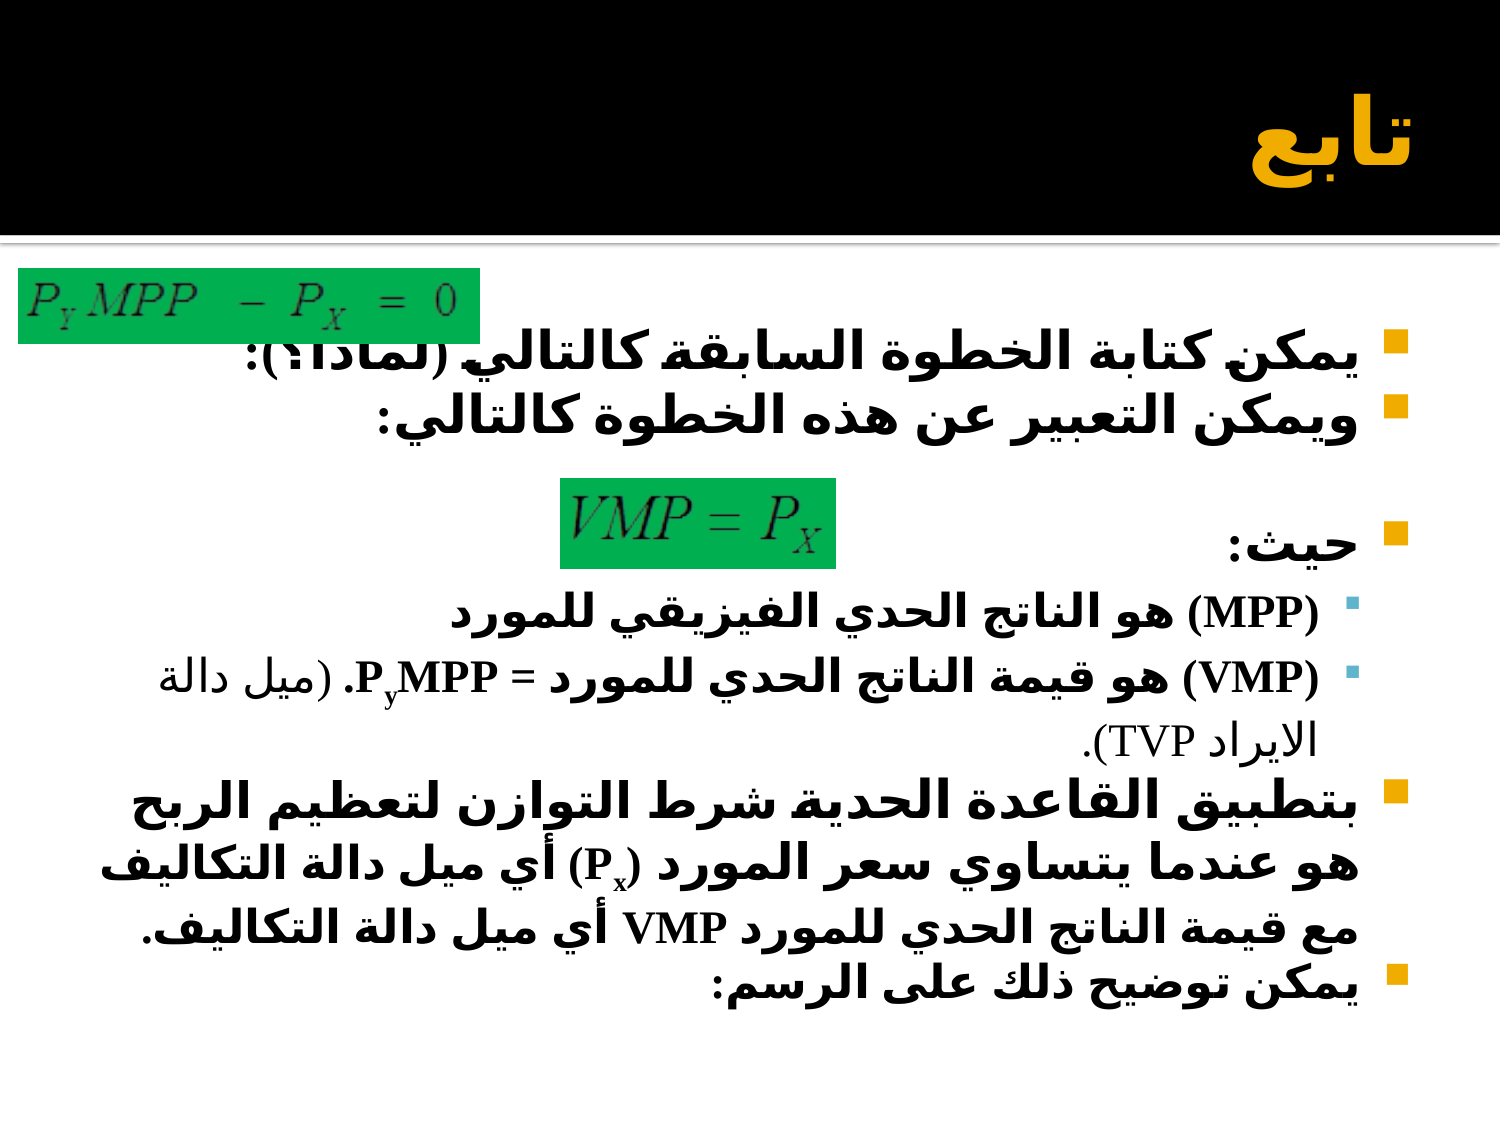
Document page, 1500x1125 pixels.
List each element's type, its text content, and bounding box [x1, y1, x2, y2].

picture [560, 478, 836, 570]
picture [17, 267, 481, 345]
list يمكن كتابة الخطوة السابقة كالتالي (لماذا؟): ويمكن التعبير عن هذه الخطوة كالتالي: حيث: (MPP) هو الناتج الحدي الفيزيقي للمورد (VMP) هو قيمة الناتج الحدي للمورد = PyMPP. (ميل دالة الايراد TVP). بتطبيق القاعدة الحدية شرط التوازن لتعظيم الربح هو عندما يتساوي سعر المورد (Px) أي ميل دالة التكاليف مع قيمة الناتج الحدي للمورد VMP أي ميل دالة التكاليف. يمكن توضيح ذلك على الرسم: [88, 300, 1439, 1060]
title تابع [75, 25, 1425, 231]
